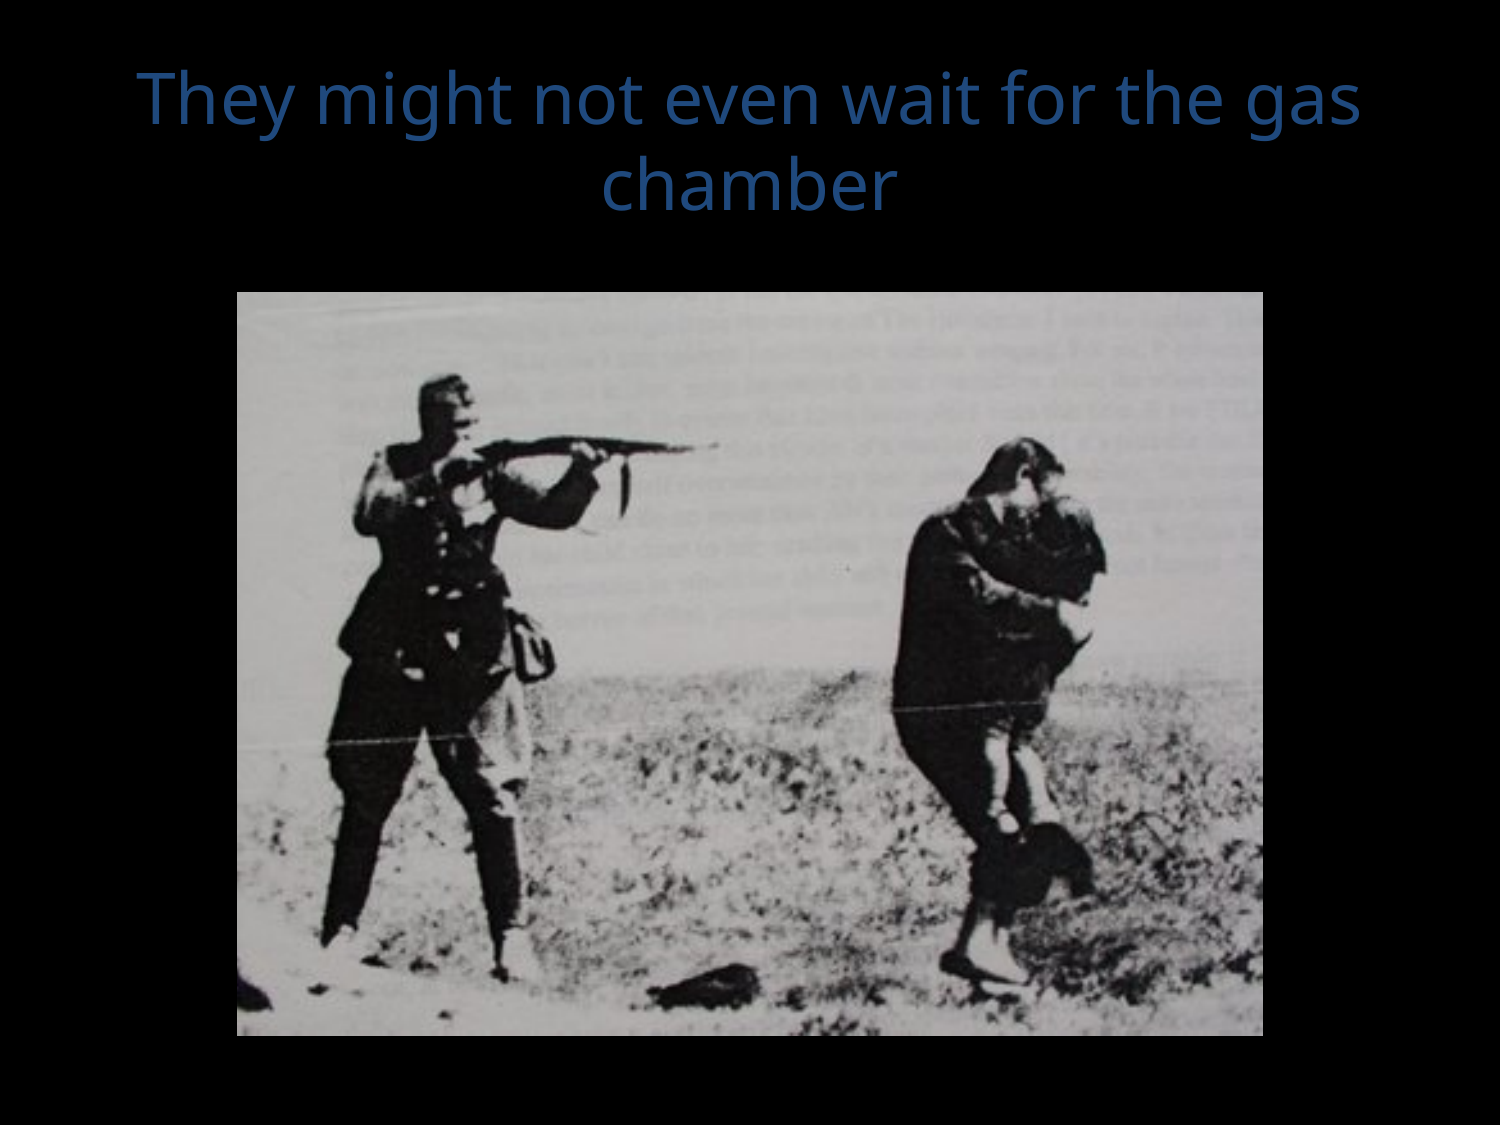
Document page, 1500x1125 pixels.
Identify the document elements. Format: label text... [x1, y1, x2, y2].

picture [237, 292, 1263, 1036]
title They might not even wait for the gas chamber [75, 45, 1425, 233]
